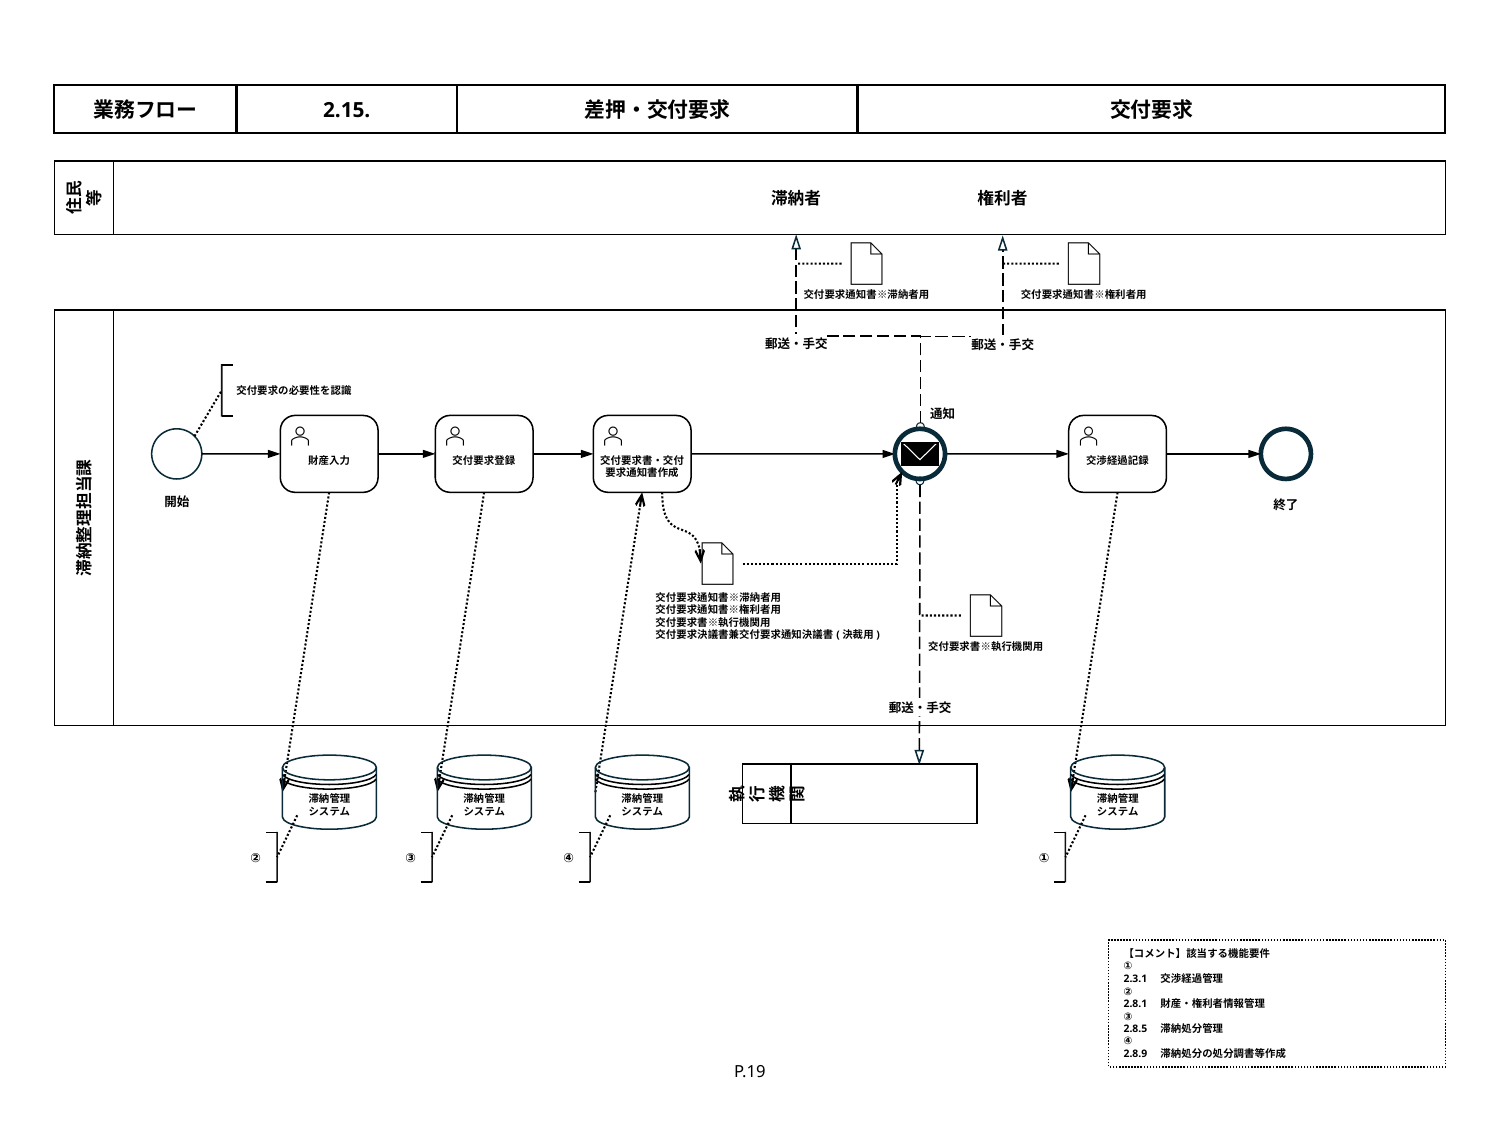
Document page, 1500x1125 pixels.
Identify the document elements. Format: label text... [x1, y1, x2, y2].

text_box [434, 414, 534, 493]
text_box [53, 160, 1447, 236]
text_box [1069, 754, 1166, 830]
text_box 【コメント】該当する機能要件 ① 2.3.1 交渉経過管理 ② 2.8.1 財産・権利者情報管理 ③ 2.8.5 滞納処分管理 ④ 2.8.9 滞納処分の処分調書等作成 [1107, 938, 1447, 1069]
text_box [640, 491, 744, 631]
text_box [904, 589, 1068, 680]
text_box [53, 309, 1447, 727]
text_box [328, 814, 453, 883]
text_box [281, 754, 377, 830]
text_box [784, 237, 949, 328]
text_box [594, 754, 690, 830]
slide_number P.19 [581, 1042, 919, 1103]
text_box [592, 414, 692, 493]
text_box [1002, 237, 1166, 328]
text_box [486, 814, 611, 883]
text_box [173, 814, 298, 883]
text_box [738, 236, 1061, 309]
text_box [741, 763, 978, 825]
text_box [741, 471, 903, 565]
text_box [961, 814, 1087, 883]
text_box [279, 437, 379, 493]
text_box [436, 754, 532, 830]
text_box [193, 364, 401, 437]
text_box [53, 84, 1447, 134]
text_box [1068, 414, 1167, 493]
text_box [894, 428, 946, 480]
